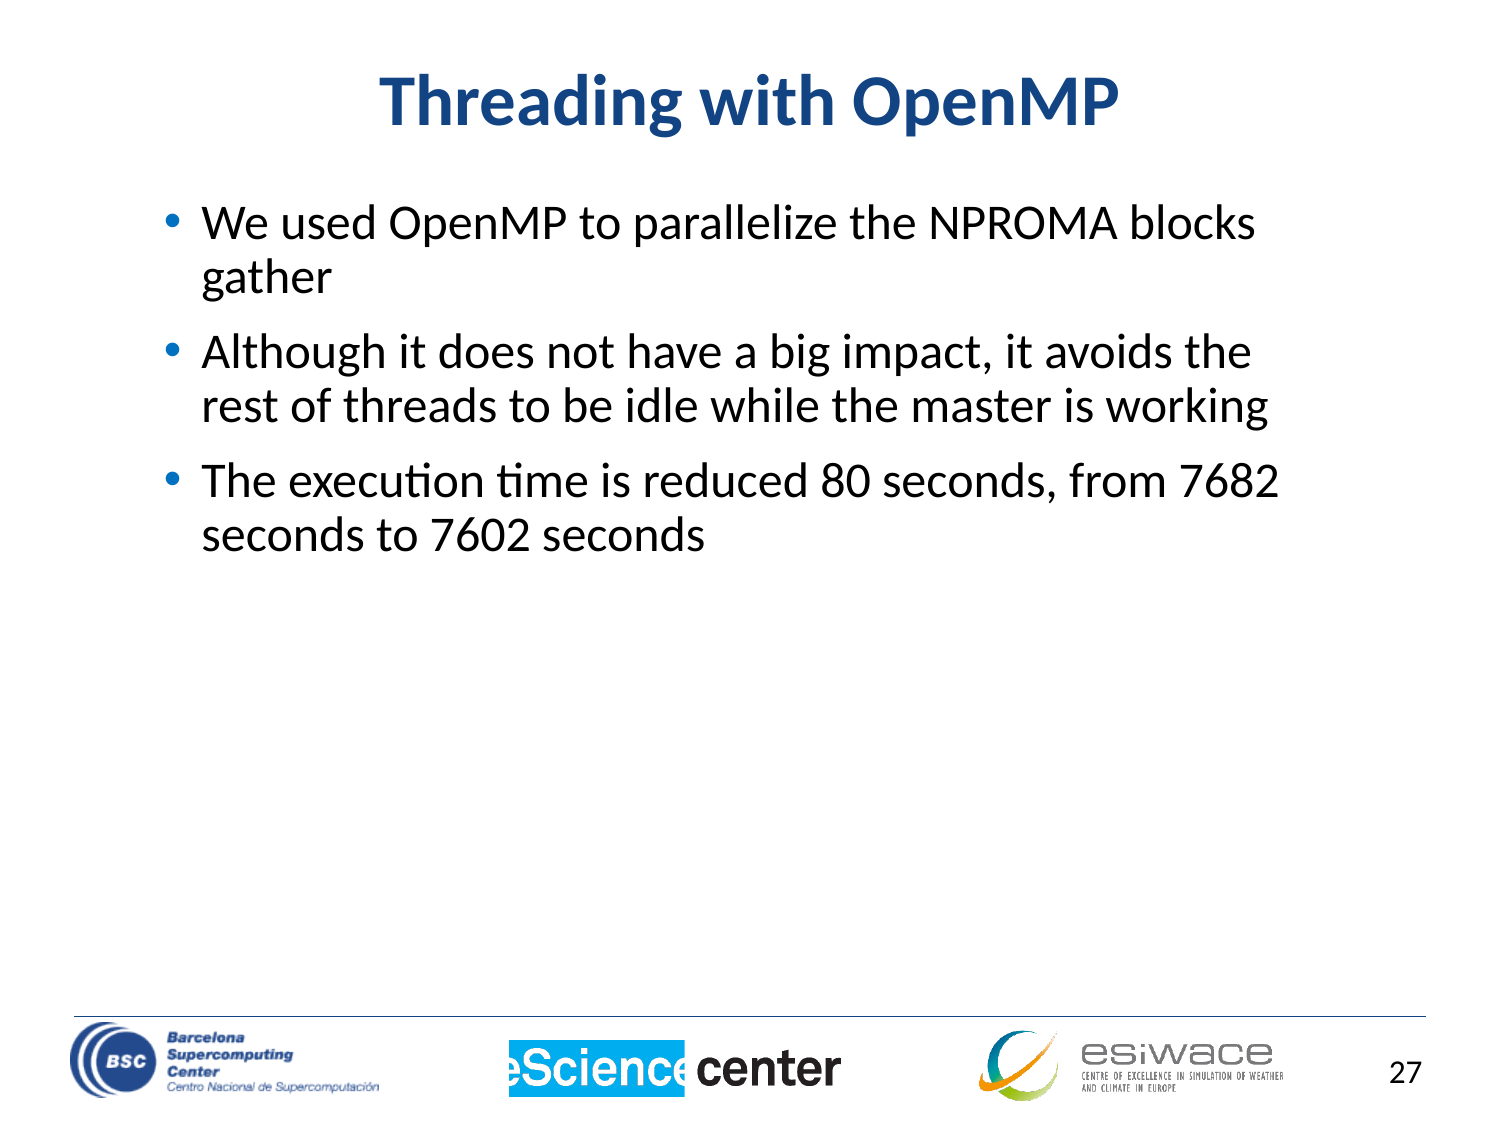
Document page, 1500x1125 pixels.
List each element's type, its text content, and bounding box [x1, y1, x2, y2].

title Threading with OpenMP [192, 45, 1308, 159]
list We used OpenMP to parallelize the NPROMA blocks gather Although it does not have a big impact, it avoids the rest of threads to be idle while the master is working The execution time is reduced 80 seconds, from 7682 seconds to 7602 seconds [140, 166, 1360, 1006]
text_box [73, 1016, 1438, 1103]
